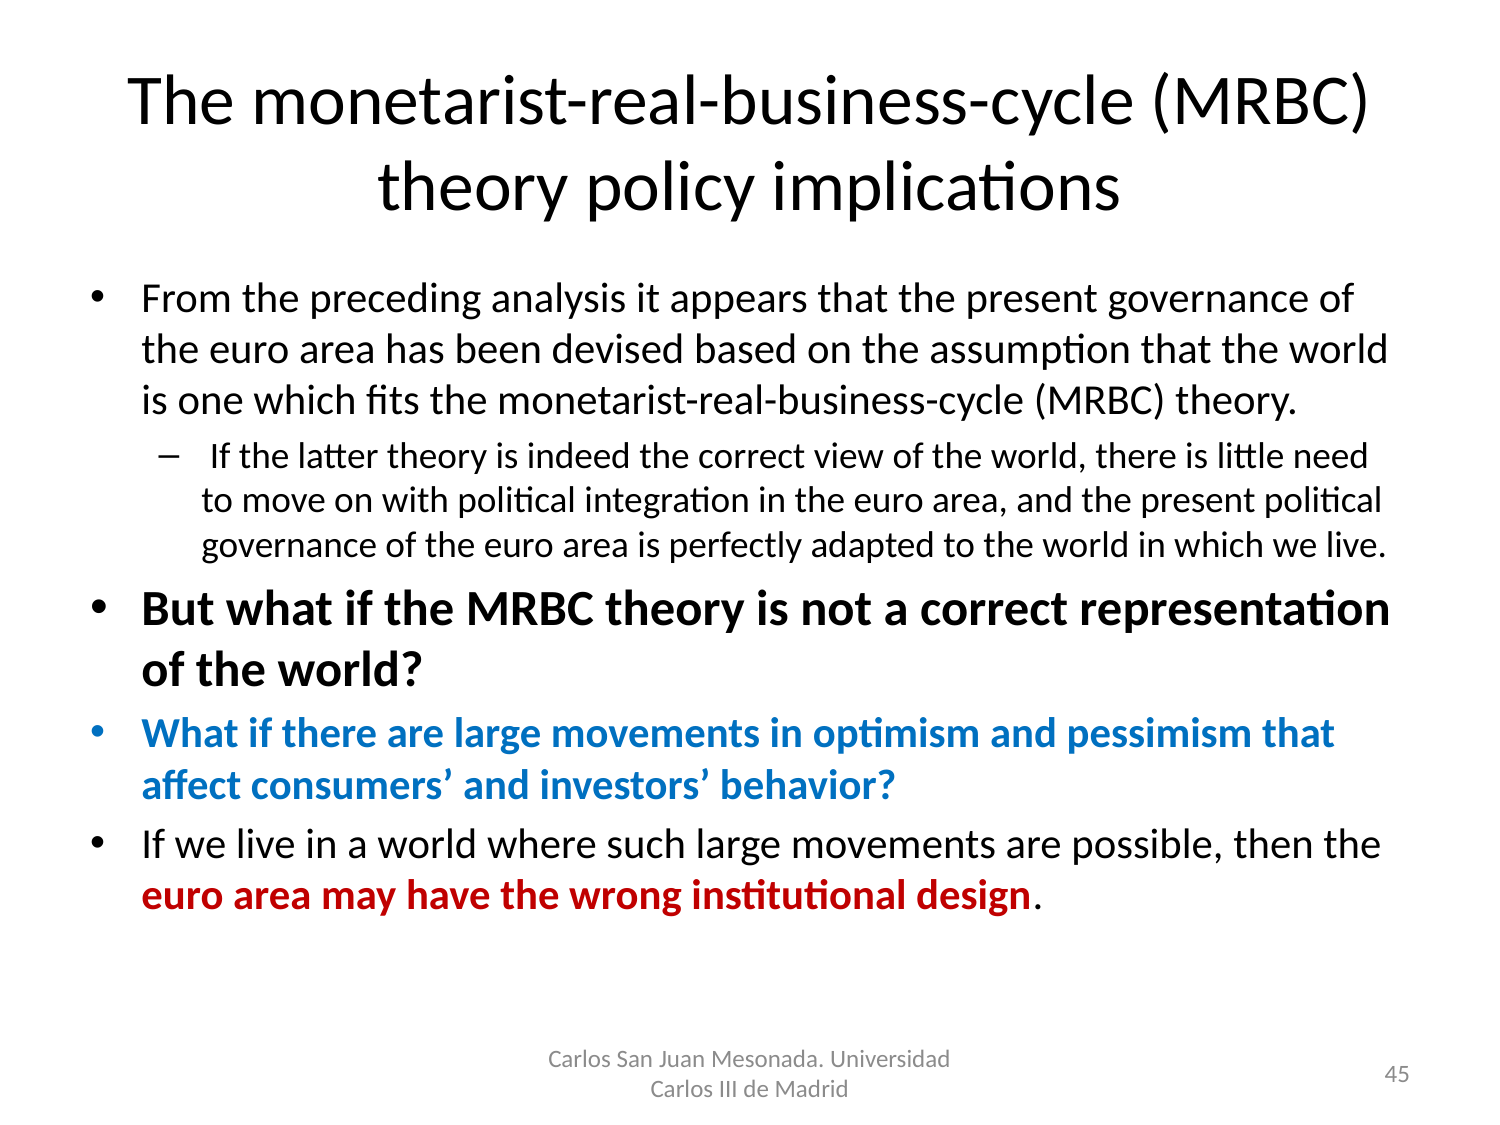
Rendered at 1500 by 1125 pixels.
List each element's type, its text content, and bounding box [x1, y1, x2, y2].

title The monetarist-real-business-cycle (MRBC) theory policy implications [74, 44, 1426, 233]
slide_number 45 [1074, 1042, 1425, 1103]
list From the preceding analysis it appears that the present governance of the euro area has been devised based on the assumption that the world is one which fits the monetarist-real-business-cycle (MRBC) theory. If the latter theory is indeed the correct view of the world, there is little need to move on with political integration in the euro area, and the present political governance of the euro area is perfectly adapted to the world in which we live. But what if the MRBC theory is not a correct representation of the world? What if there are large movements in optimism and pessimism that affect consumers’ and investors’ behavior? If we live in a world where such large movements are possible, then the euro area may have the wrong institutional design. [74, 262, 1426, 1006]
footer Carlos San Juan Mesonada. Universidad Carlos III de Madrid [512, 1042, 988, 1103]
